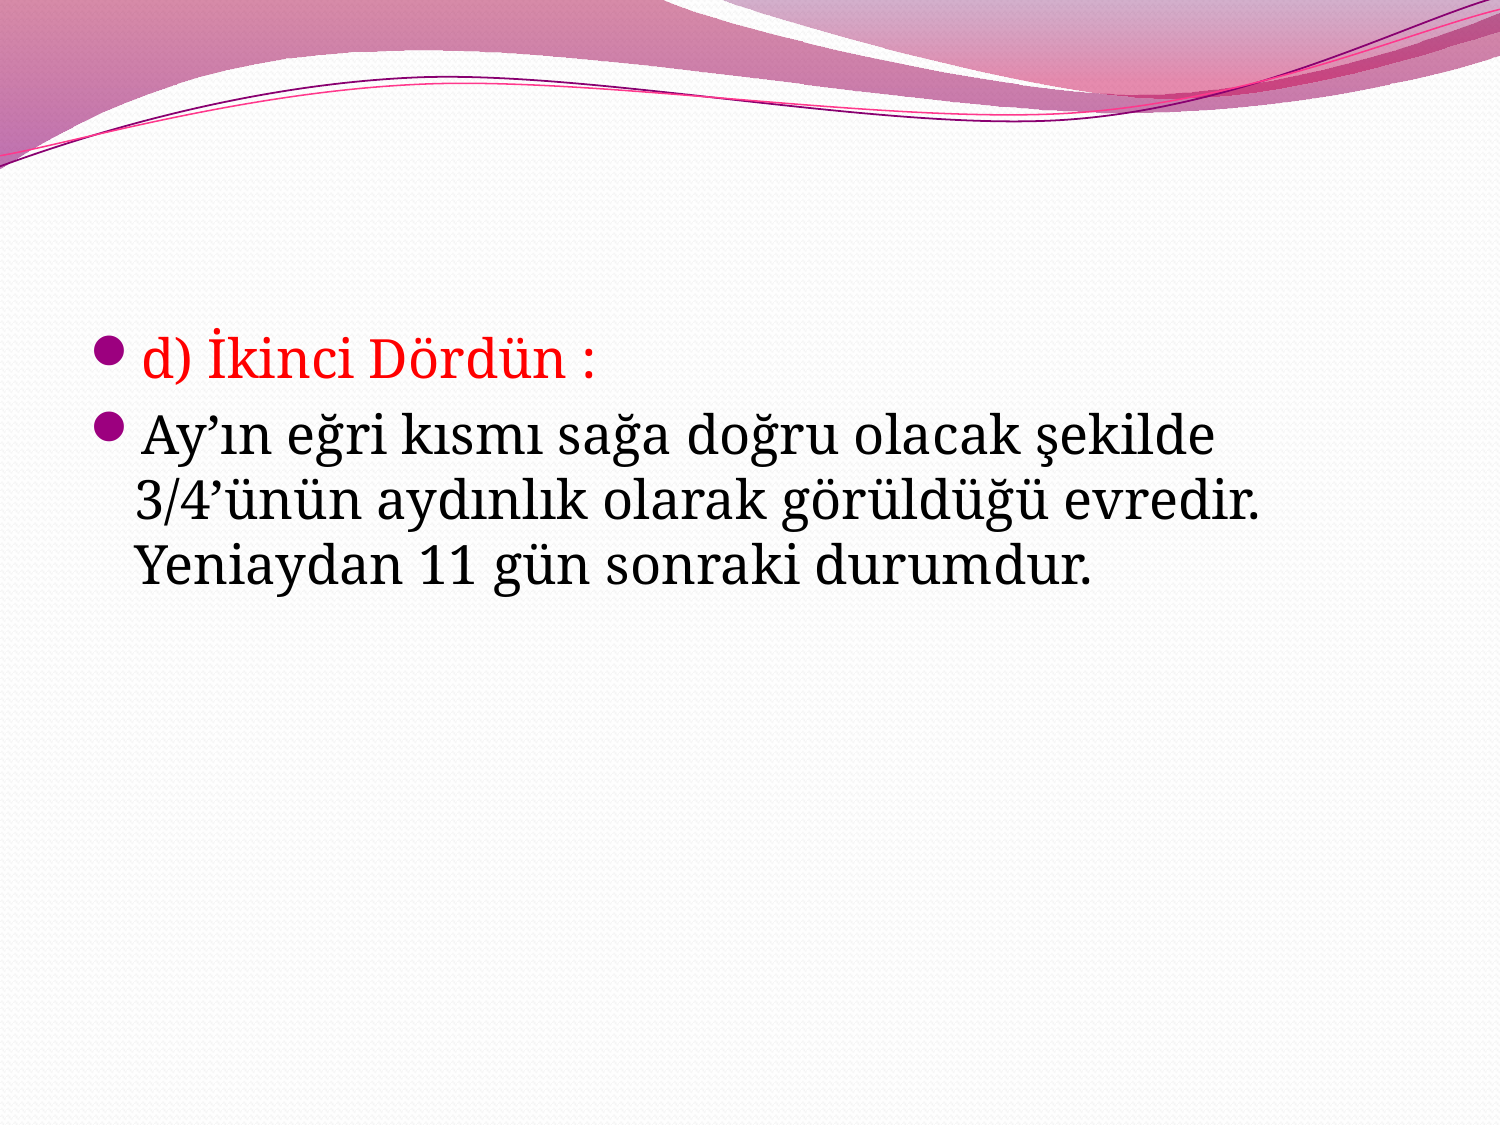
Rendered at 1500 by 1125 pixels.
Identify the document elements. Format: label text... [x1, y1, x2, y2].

list d) İkinci Dördün : Ay’ın eğri kısmı sağa doğru olacak şekilde 3/4’ünün aydınlık olarak görüldüğü evredir. Yeniaydan 11 gün sonraki durumdur. [75, 317, 1425, 1038]
